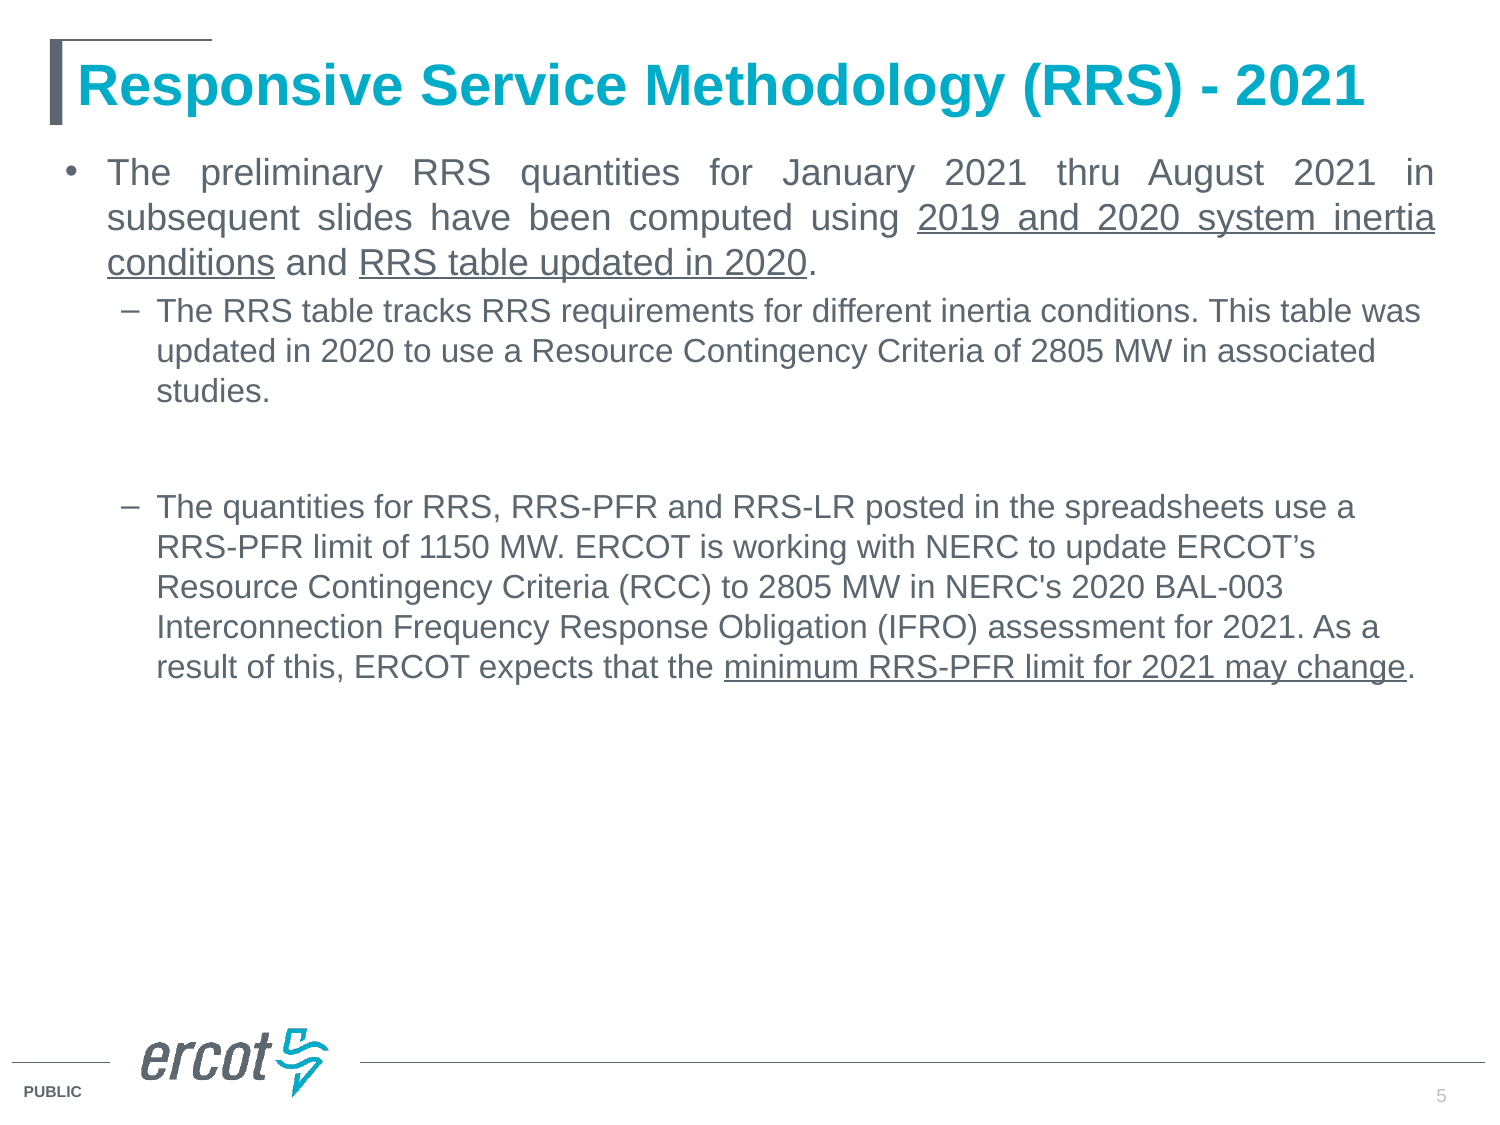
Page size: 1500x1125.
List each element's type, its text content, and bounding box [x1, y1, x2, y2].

picture [137, 1024, 332, 1100]
title Responsive Service Methodology (RRS) - 2021 [62, 39, 1450, 125]
list The preliminary RRS quantities for January 2021 thru August 2021 in subsequent slides have been computed using 2019 and 2020 system inertia conditions and RRS table updated in 2020. The RRS table tracks RRS requirements for different inertia conditions. This table was updated in 2020 to use a Resource Contingency Criteria of 2805 MW in associated studies. The quantities for RRS, RRS-PFR and RRS-LR posted in the spreadsheets use a RRS-PFR limit of 1150 MW. ERCOT is working with NERC to update ERCOT’s Resource Contingency Criteria (RCC) to 2805 MW in NERC's 2020 BAL-003 Interconnection Frequency Response Obligation (IFRO) assessment for 2021. As a result of this, ERCOT expects that the minimum RRS-PFR limit for 2021 may change. [50, 140, 1450, 972]
